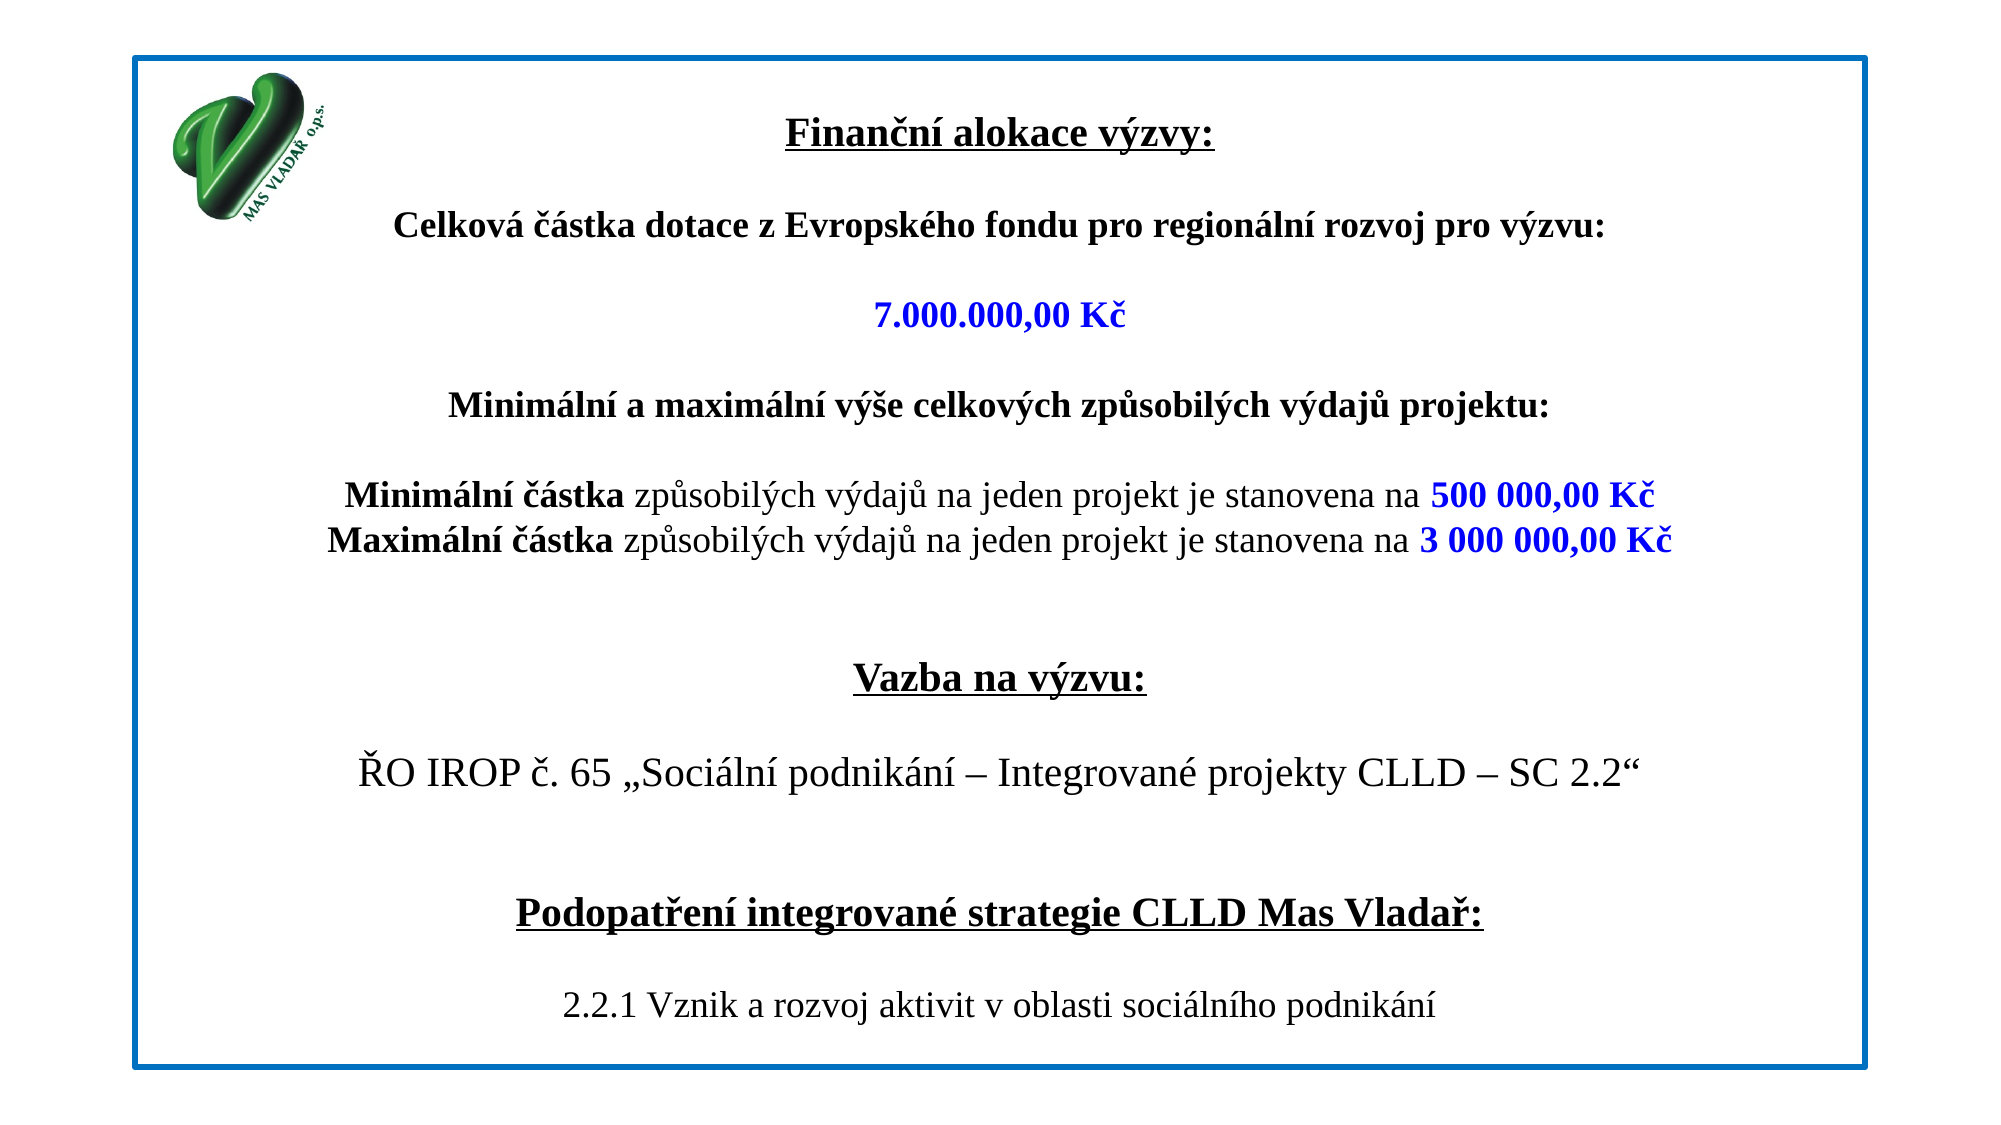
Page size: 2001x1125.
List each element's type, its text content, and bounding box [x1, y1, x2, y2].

text_box Finanční alokace výzvy: Celková částka dotace z Evropského fondu pro regionální rozvoj pro výzvu: 7.000.000,00 Kč Minimální a maximální výše celkových způsobilých výdajů projektu: Minimální částka způsobilých výdajů na jeden projekt je stanovena na 500 000,00 Kč Maximální částka způsobilých výdajů na jeden projekt je stanovena na 3 000 000,00 Kč Vazba na výzvu: ŘO IROP č. 65 „Sociální podnikání – Integrované projekty CLLD – SC 2.2“ Podopatření integrované strategie CLLD Mas Vladař: 2.2.1 Vznik a rozvoj aktivit v oblasti sociálního podnikání [135, 57, 1865, 1068]
picture [168, 70, 327, 224]
